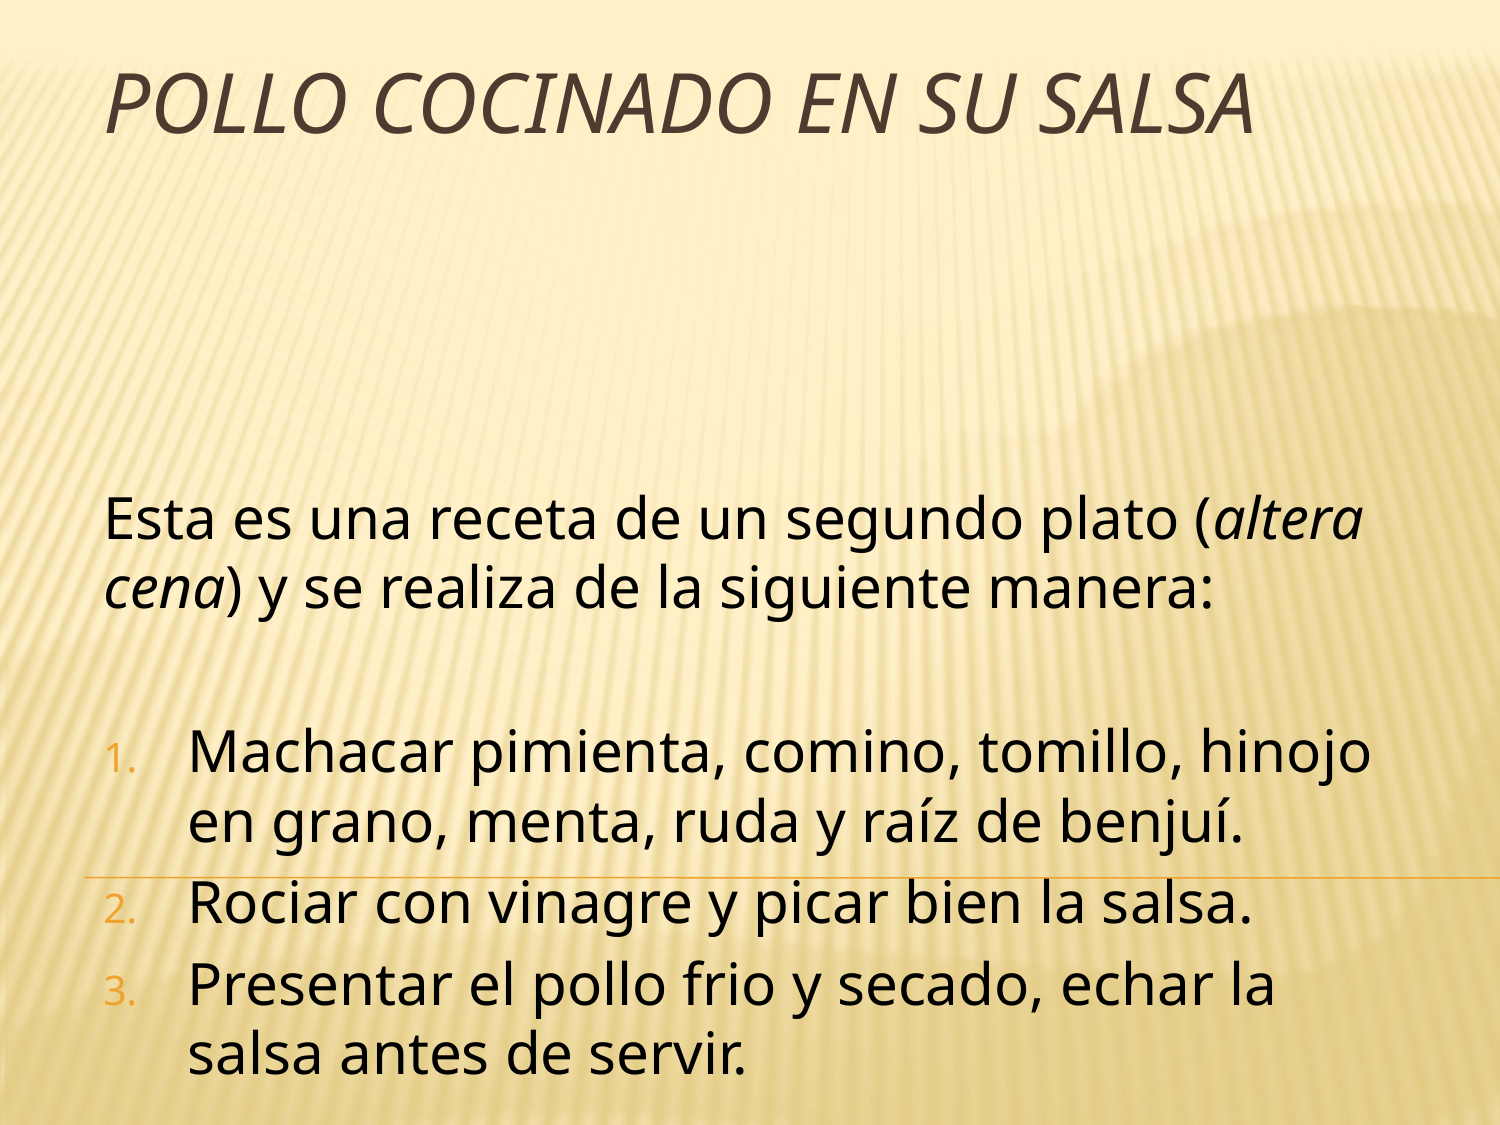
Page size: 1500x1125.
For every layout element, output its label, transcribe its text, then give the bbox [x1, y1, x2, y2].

title Pollo cocinado en su salsa [88, 42, 1399, 279]
subtitle Esta es una receta de un segundo plato (altera cena) y se realiza de la siguiente manera: Machacar pimienta, comino, tomillo, hinojo en grano, menta, ruda y raíz de benjuí. Rociar con vinagre y picar bien la salsa. Presentar el pollo frio y secado, echar la salsa antes de servir. [88, 314, 1412, 1094]
